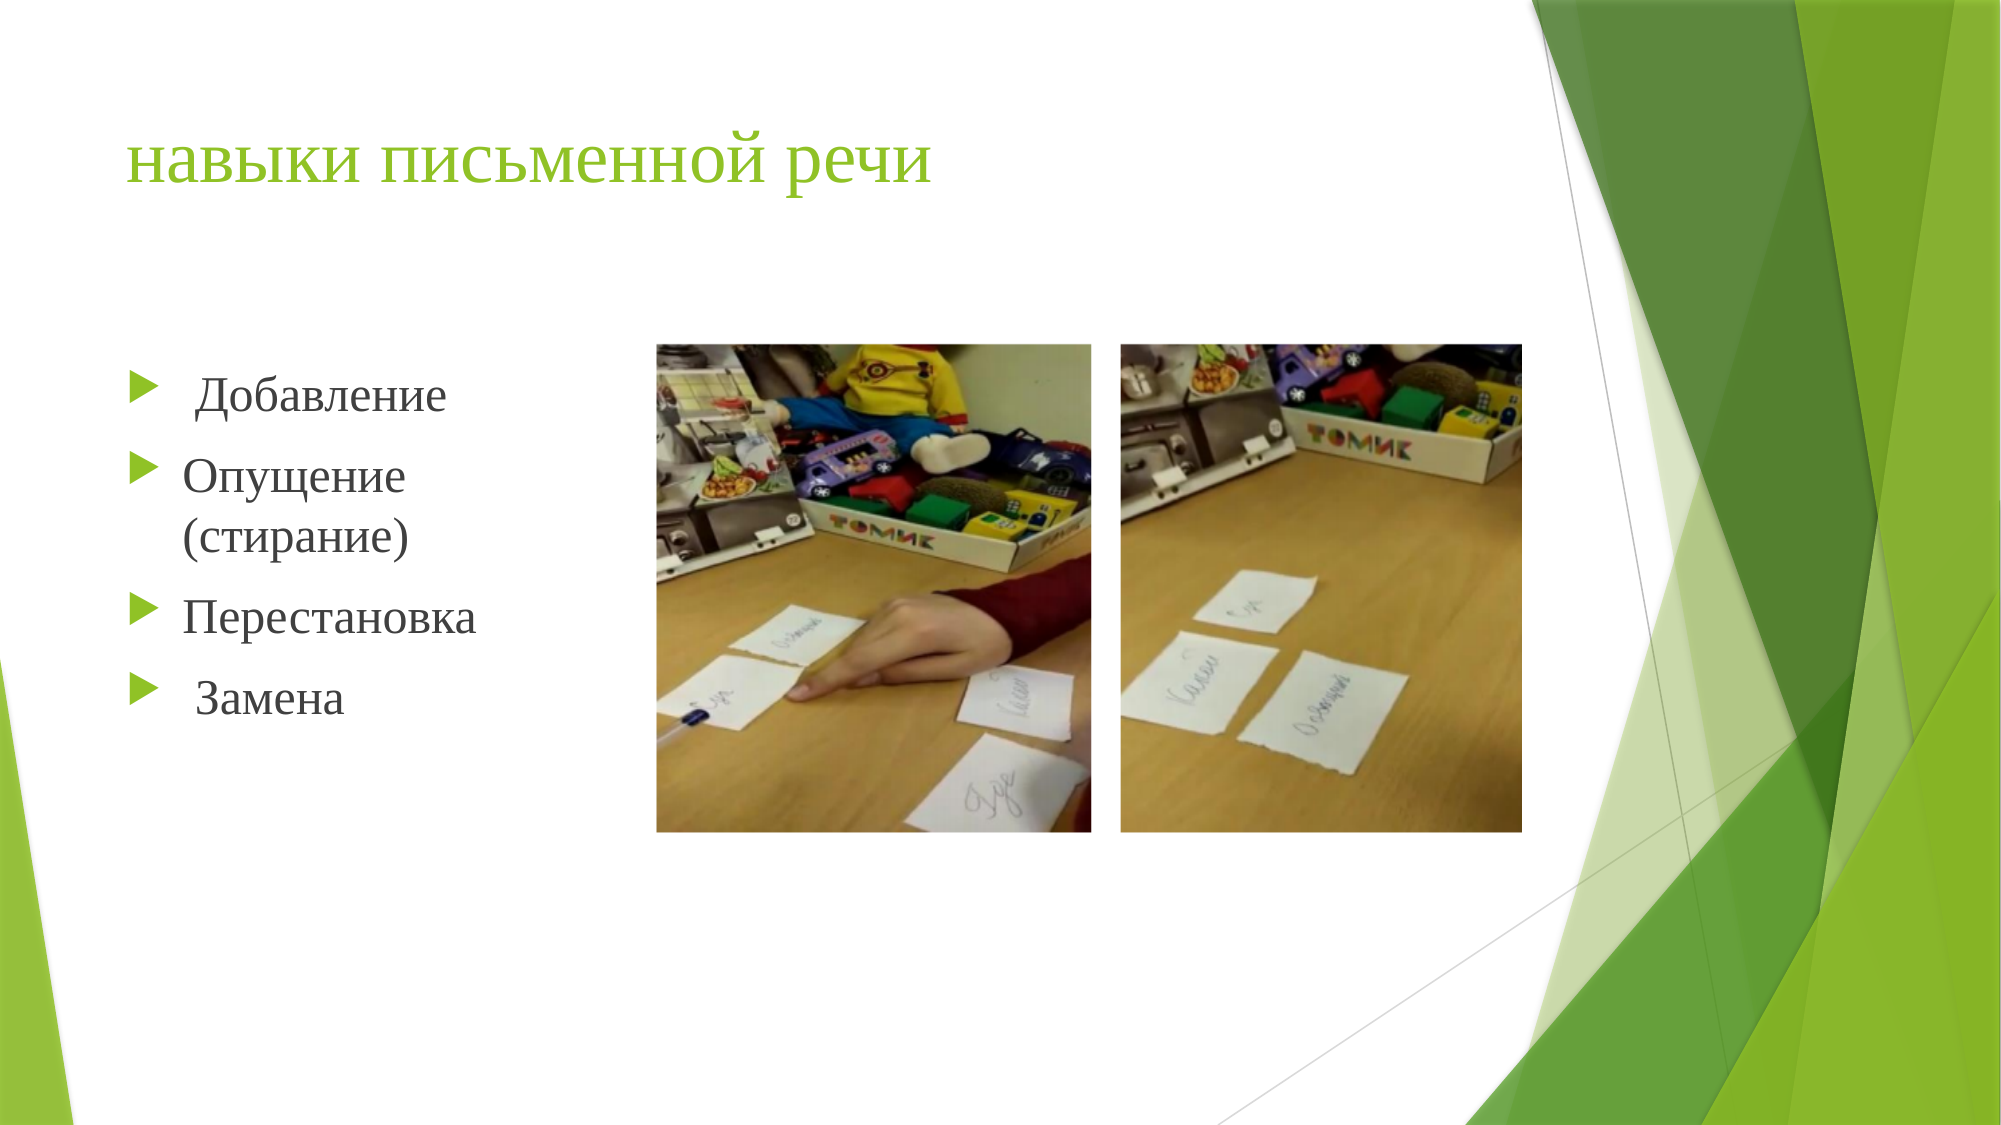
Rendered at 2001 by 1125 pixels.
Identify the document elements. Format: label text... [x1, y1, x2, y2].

title навыки письменной речи [111, 99, 1522, 317]
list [654, 337, 1522, 837]
list Добавление Опущение (стирание) Перестановка Замена [111, 354, 600, 992]
